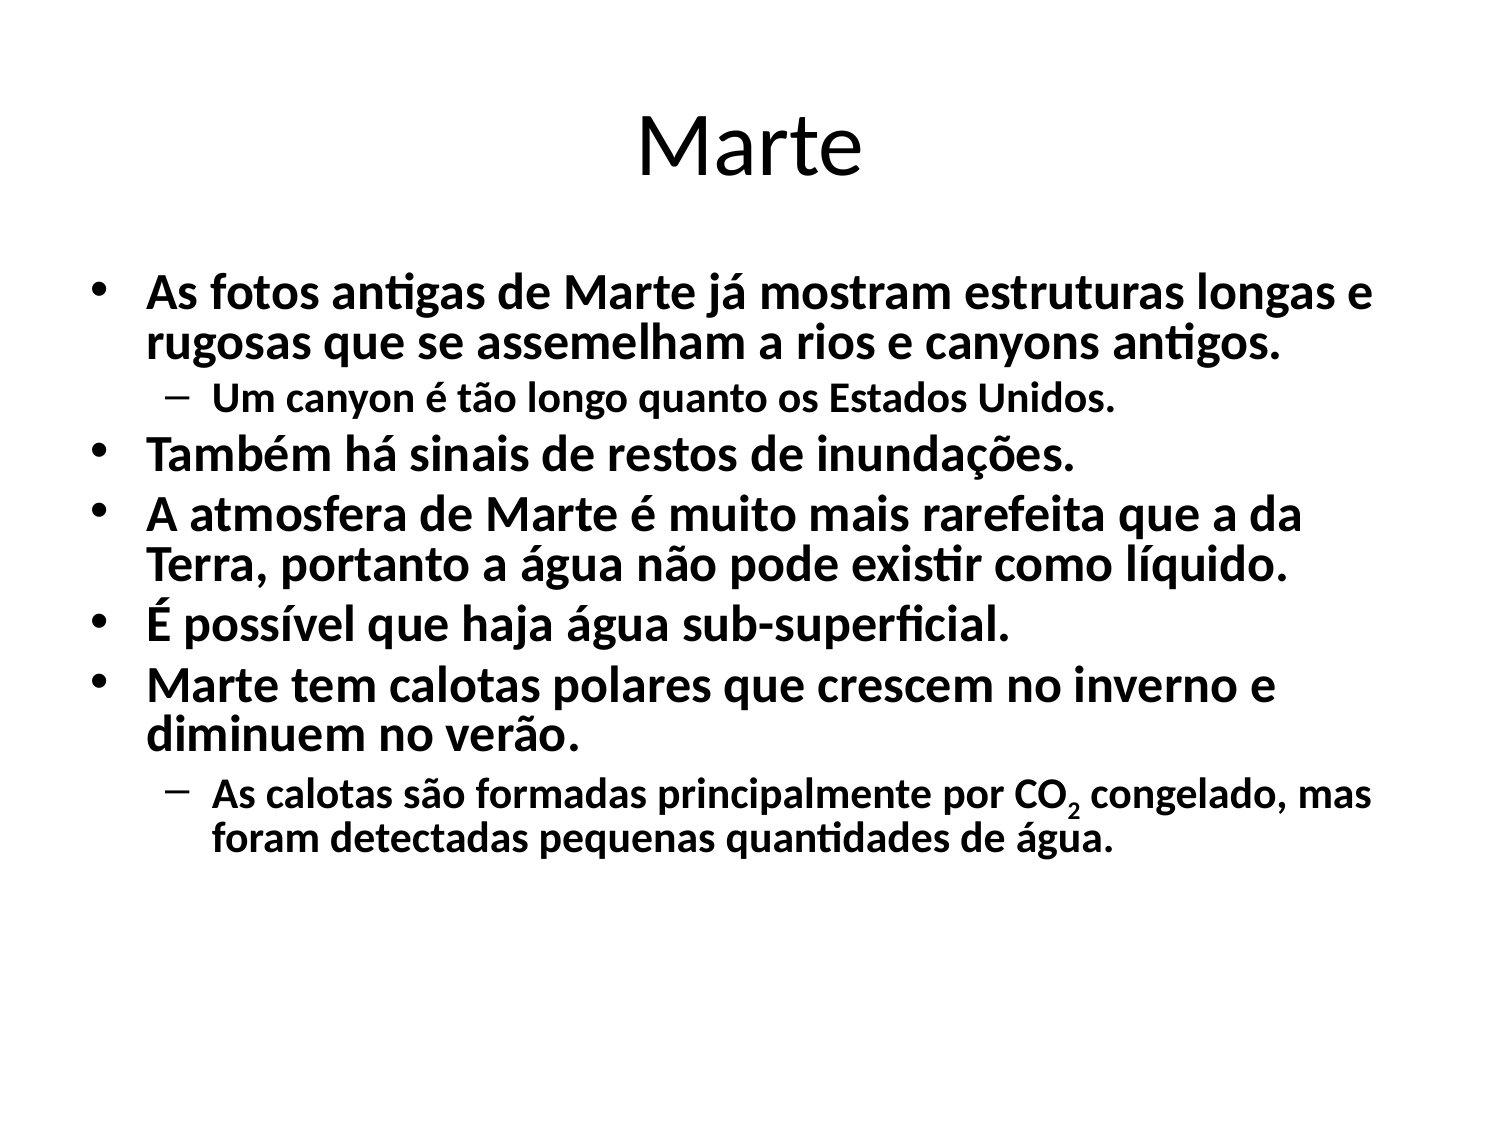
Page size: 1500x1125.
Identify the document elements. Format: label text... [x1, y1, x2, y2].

title Marte [74, 44, 1426, 233]
list As fotos antigas de Marte já mostram estruturas longas e rugosas que se assemelham a rios e canyons antigos. Um canyon é tão longo quanto os Estados Unidos. Também há sinais de restos de inundações. A atmosfera de Marte é muito mais rarefeita que a da Terra, portanto a água não pode existir como líquido. É possível que haja água sub-superficial. Marte tem calotas polares que crescem no inverno e diminuem no verão. As calotas são formadas principalmente por CO2 congelado, mas foram detectadas pequenas quantidades de água. [74, 262, 1426, 1006]
